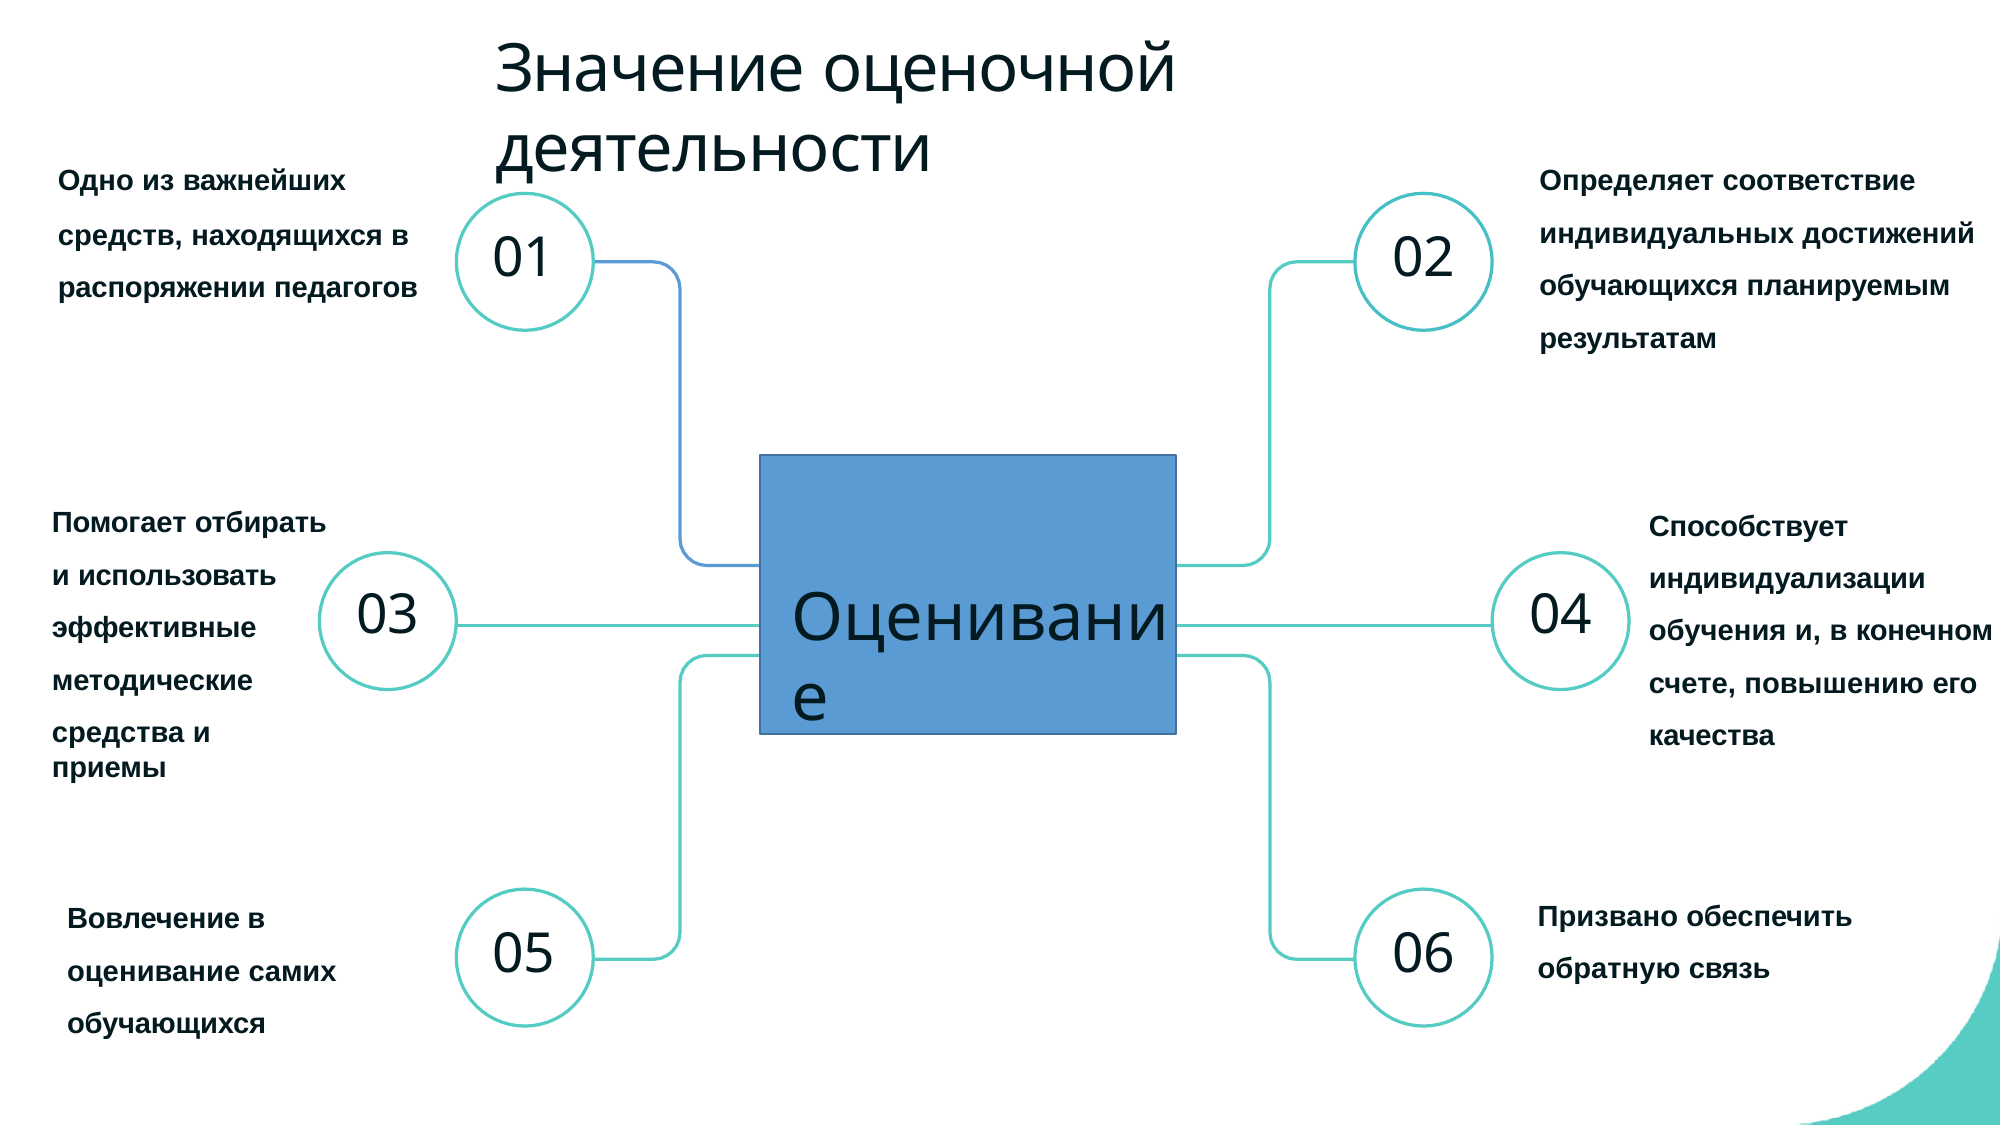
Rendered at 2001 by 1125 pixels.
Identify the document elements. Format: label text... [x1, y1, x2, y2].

text_box 05 [490, 914, 557, 984]
text_box Определяет соответствие индивидуальных достижений обучающихся планируемым результатам [1537, 142, 1978, 354]
text_box Оценивание [759, 454, 1176, 734]
text_box Помогает отбирать [49, 501, 331, 536]
text_box [456, 889, 594, 1027]
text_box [1175, 550, 1632, 692]
text_box индивидуализации обучения и, в конечном счете, повышению его качества [1646, 539, 1995, 752]
text_box и использовать эффективные методические средства и приемы [49, 536, 337, 784]
picture [1792, 918, 2000, 1125]
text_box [1168, 191, 1494, 568]
text_box обратную связь [1535, 947, 1774, 985]
text_box Вовлечение в оценивание самих обучающихся [64, 879, 339, 1040]
text_box Призвано обеспечить [1535, 894, 1857, 933]
text_box Способствует [1646, 504, 1852, 539]
text_box Одно из важнейших средств, находящихся в распоряжении педагогов [55, 142, 424, 304]
title Значение оценочной деятельности [492, 23, 1473, 214]
text_box 03 [354, 576, 421, 645]
text_box 06 [1390, 914, 1457, 984]
text_box [337, 552, 457, 690]
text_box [454, 191, 782, 568]
text_box [595, 655, 759, 960]
text_box [1197, 700, 1493, 1027]
